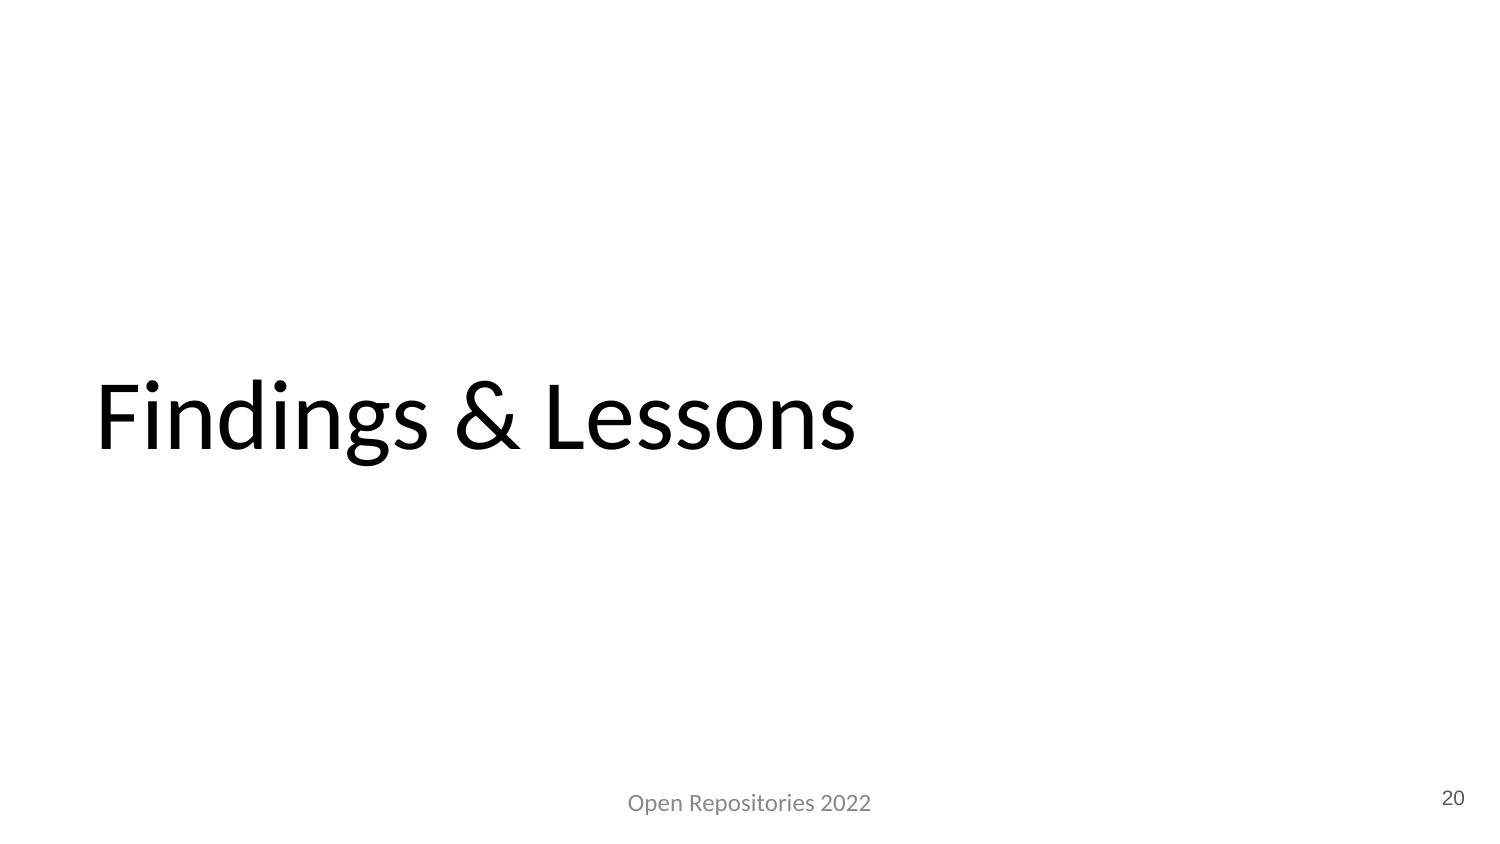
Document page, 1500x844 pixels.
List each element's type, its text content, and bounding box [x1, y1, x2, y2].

slide_number 20 [1389, 764, 1480, 830]
title Findings & Lessons [80, 73, 1125, 745]
